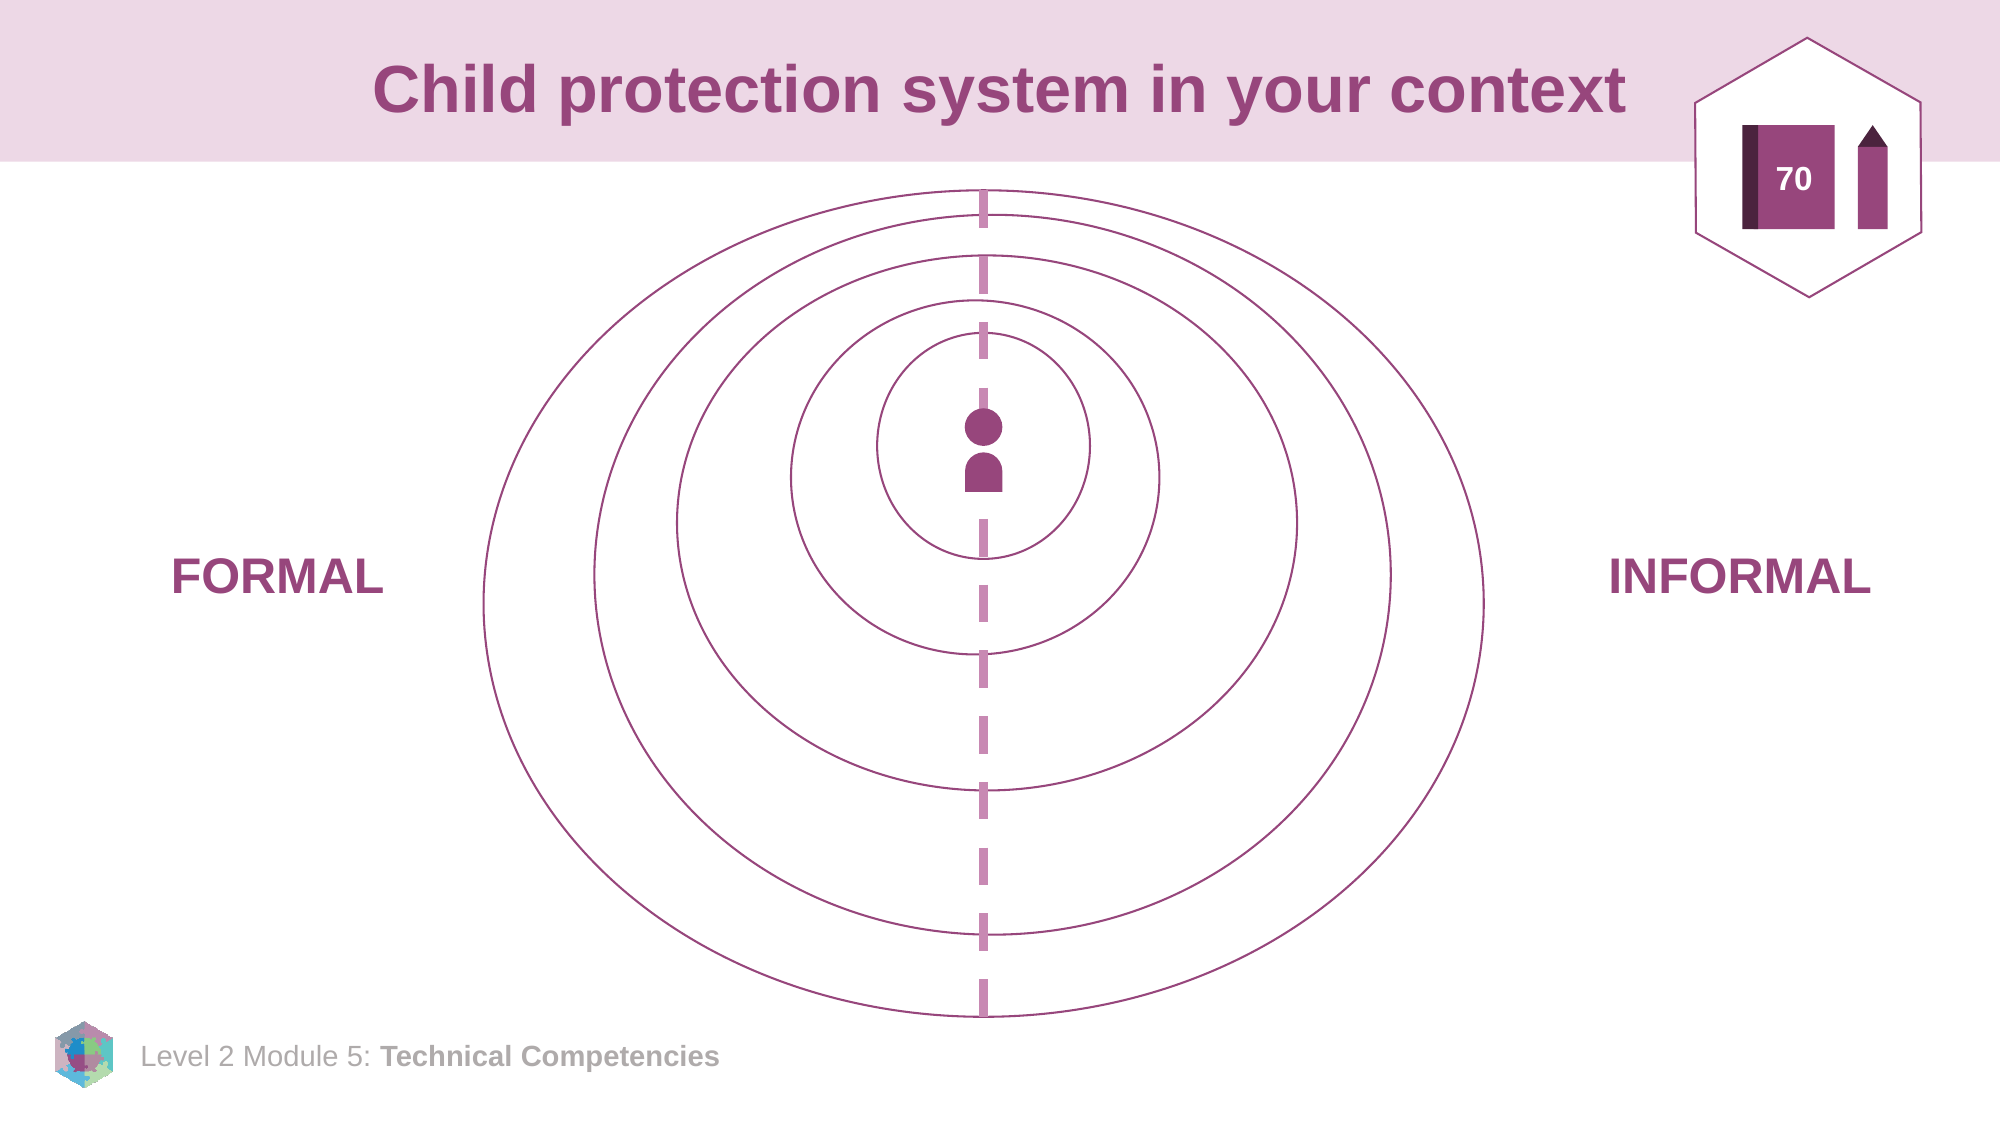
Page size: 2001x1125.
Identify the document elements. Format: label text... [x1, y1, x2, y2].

text_box [593, 213, 983, 936]
text_box [675, 254, 983, 792]
picture [55, 1021, 113, 1088]
text_box [984, 331, 1092, 560]
text_box FORMAL [98, 535, 458, 611]
text_box [984, 299, 1161, 656]
title Child protection system in your context [137, 19, 1863, 163]
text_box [964, 408, 1003, 492]
text_box [984, 213, 1392, 936]
text_box [876, 331, 983, 560]
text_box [1677, 55, 1939, 280]
text_box [482, 189, 1485, 1018]
text_box [789, 299, 983, 656]
text_box [984, 254, 1299, 792]
text_box INFORMAL [1578, 535, 1902, 611]
